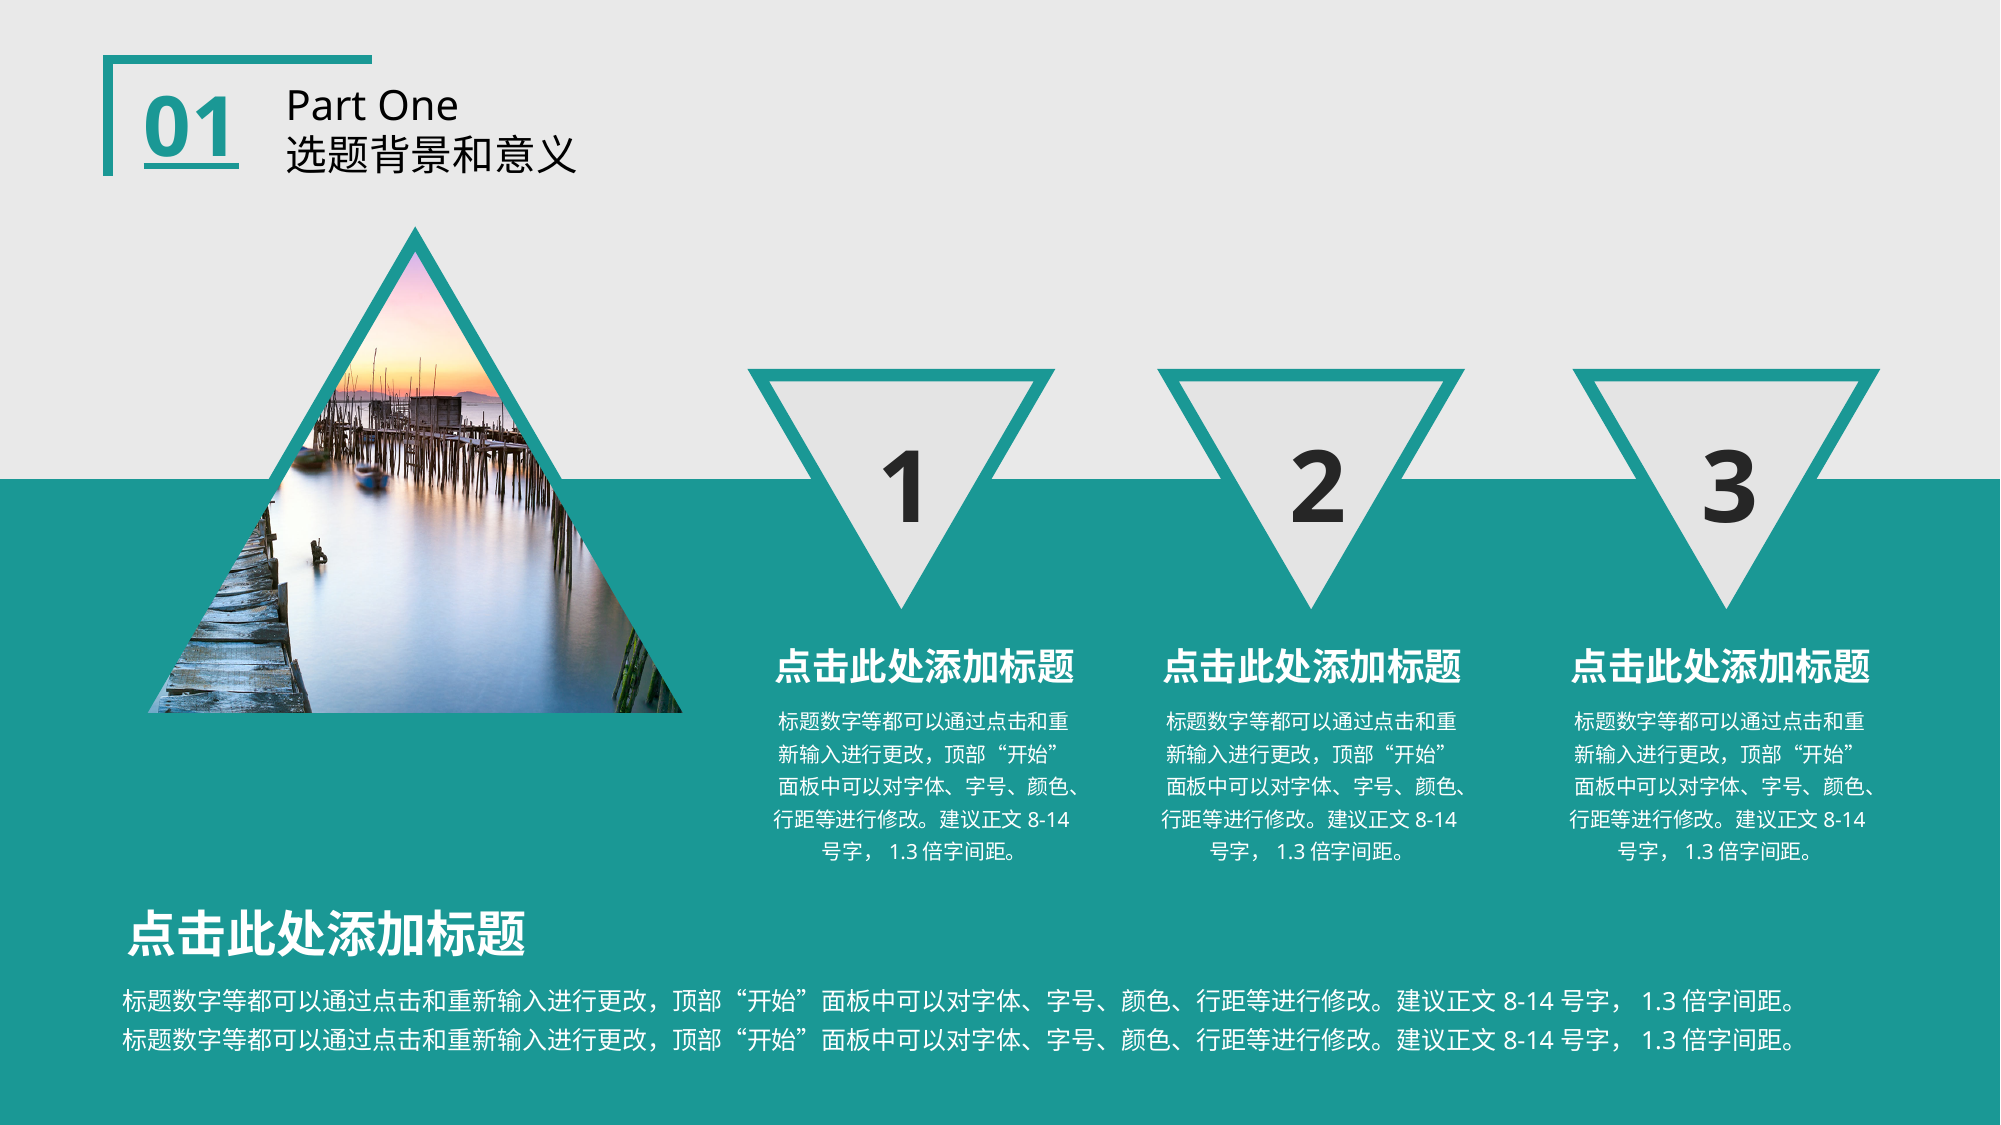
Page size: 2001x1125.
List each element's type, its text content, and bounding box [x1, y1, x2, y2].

text_box 1 [862, 415, 950, 550]
text_box [134, 236, 696, 721]
text_box [1166, 374, 1456, 624]
text_box 标题数字等都可以通过点击和重新输入进行更改，顶部“开始”面板中可以对字体、字号、颜色、行距等进行修改。建议正文8-14号字，1.3倍字间距。 标题数字等都可以通过点击和重新输入进行更改，顶部“开始”面板中可以对字体、字号、颜色、行距等进行修改。建议正文8-14号字，1.3倍字间距。 [107, 969, 1931, 1062]
text_box 点击此处添加标题 [111, 895, 542, 969]
text_box 点击此处添加标题 [759, 635, 1090, 694]
text_box 标题数字等都可以通过点击和重新输入进行更改，顶部“开始”面板中可以对字体、字号、颜色、行距等进行修改。建议正文8-14号字，1.3倍字间距。 [756, 694, 1092, 871]
text_box 点击此处添加标题 [1555, 635, 1886, 694]
text_box Part One 选题背景和意义 [270, 71, 631, 186]
text_box 点击此处添加标题 [1147, 635, 1478, 694]
text_box 2 [1275, 415, 1362, 550]
text_box 标题数字等都可以通过点击和重新输入进行更改，顶部“开始”面板中可以对字体、字号、颜色、行距等进行修改。建议正文8-14号字，1.3倍字间距。 [1552, 694, 1888, 871]
text_box [756, 374, 1047, 624]
text_box 01 [128, 66, 271, 181]
text_box 3 [1687, 415, 1775, 550]
text_box [1581, 374, 1872, 624]
text_box 标题数字等都可以通过点击和重新输入进行更改，顶部“开始”面板中可以对字体、字号、颜色、行距等进行修改。建议正文8-14号字，1.3倍字间距。 [1144, 694, 1479, 871]
text_box [0, 478, 2000, 1125]
